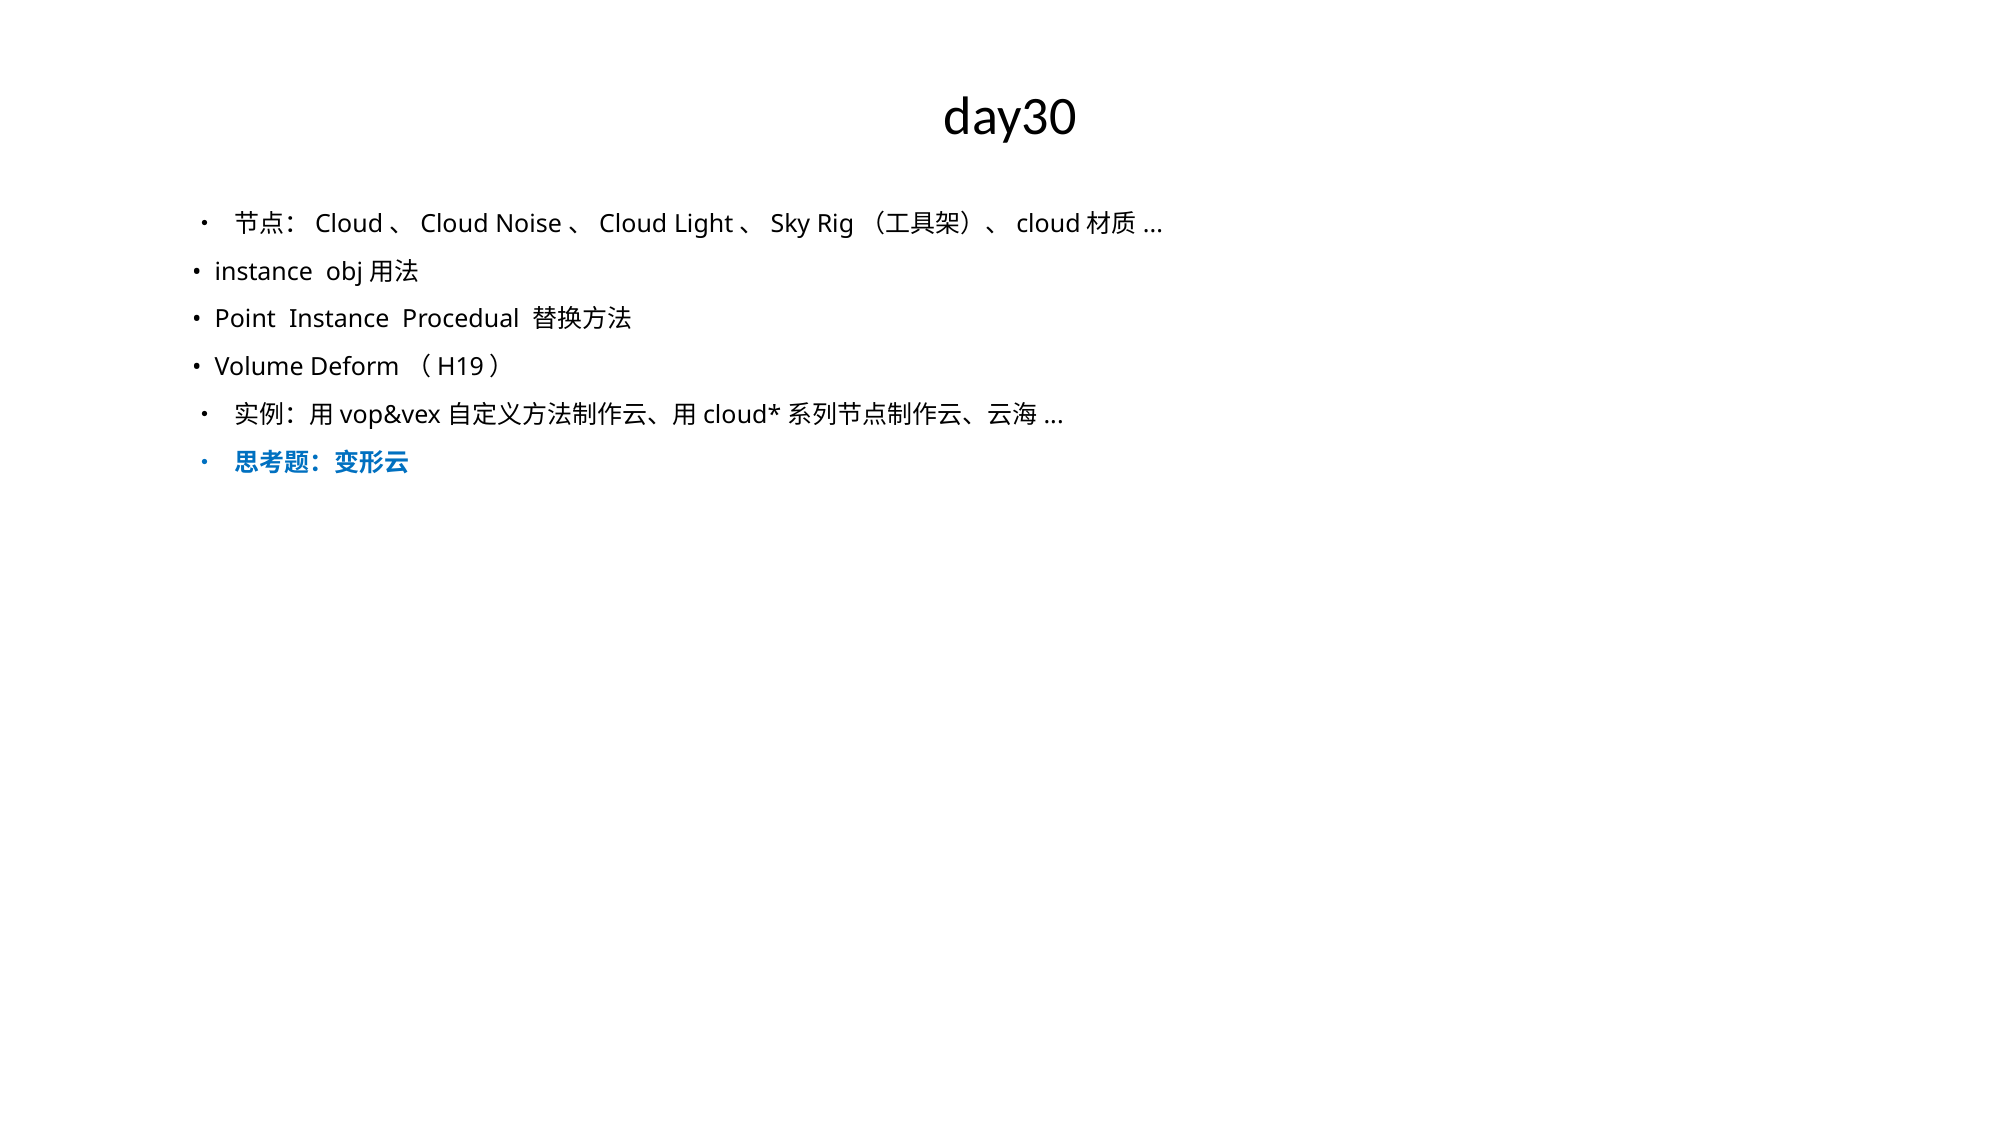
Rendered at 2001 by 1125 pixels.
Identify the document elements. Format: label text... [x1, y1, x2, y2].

title day30 [711, 41, 1309, 154]
subtitle • 节点：Cloud、Cloud Noise、Cloud Light、Sky Rig（工具架）、cloud材质... • instance obj用法 • Point Instance Procedual 替换方法 • Volume Deform（H19） • 实例：用vop&vex自定义方法制作云、用cloud*系列节点制作云、云海... • 思考题：变形云 [176, 203, 1815, 903]
